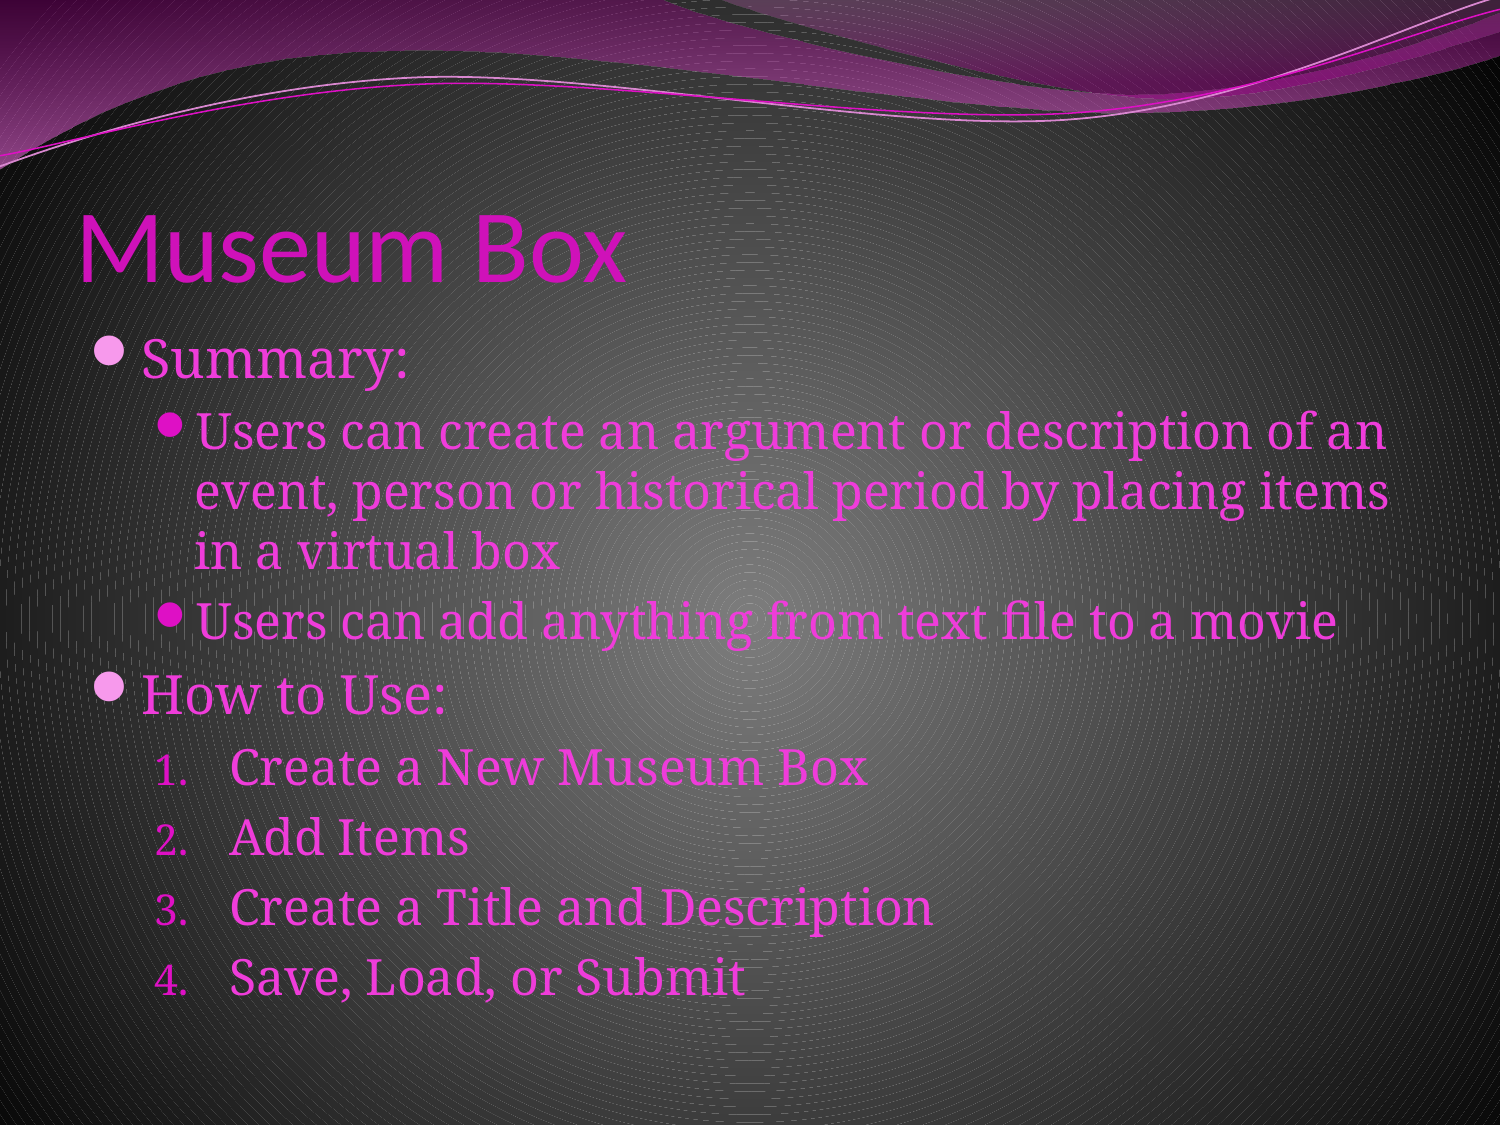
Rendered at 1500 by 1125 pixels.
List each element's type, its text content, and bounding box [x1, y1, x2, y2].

title Museum Box [75, 115, 1425, 303]
list Summary: Users can create an argument or description of an event, person or historical period by placing items in a virtual box Users can add anything from text file to a movie How to Use: Create a New Museum Box Add Items Create a Title and Description Save, Load, or Submit [75, 317, 1425, 1038]
